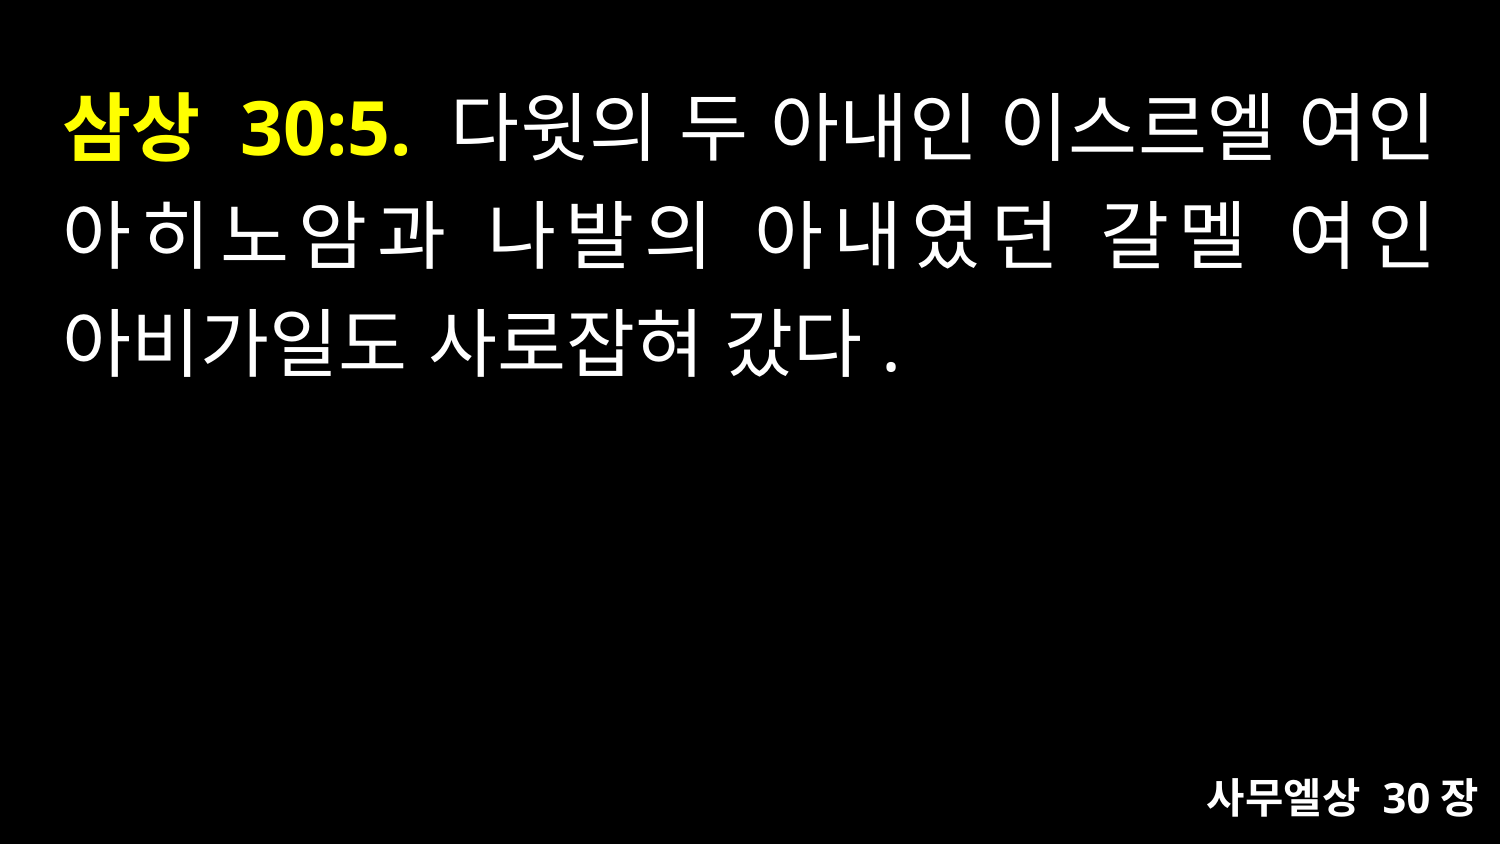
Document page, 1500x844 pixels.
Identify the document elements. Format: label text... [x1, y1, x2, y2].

subtitle 사무엘상 30장 [916, 770, 1500, 844]
title 삼상 30:5. 다윗의 두 아내인 이스르엘 여인 아히노암과 나발의 아내였던 갈멜 여인 아비가일도 사로잡혀 갔다. [0, 0, 1500, 844]
